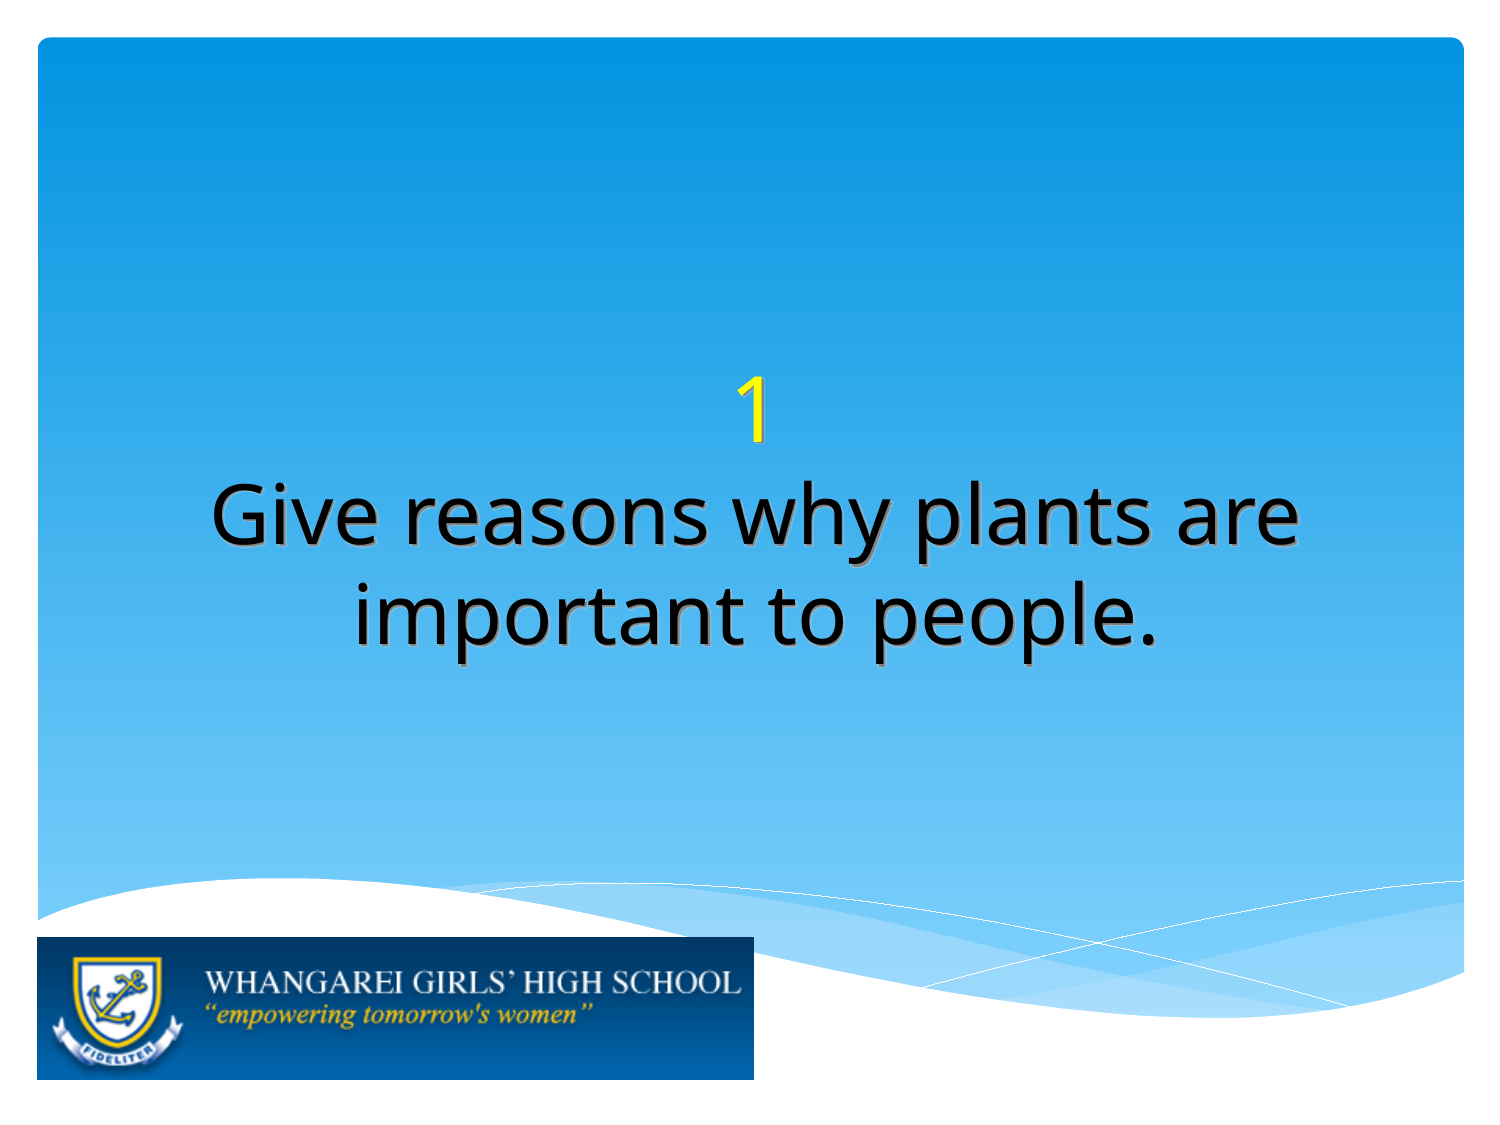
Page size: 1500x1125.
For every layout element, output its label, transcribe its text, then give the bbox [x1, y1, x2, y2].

picture [37, 937, 754, 1080]
text_box 1 Give reasons why plants are important to people. [74, 99, 1438, 913]
